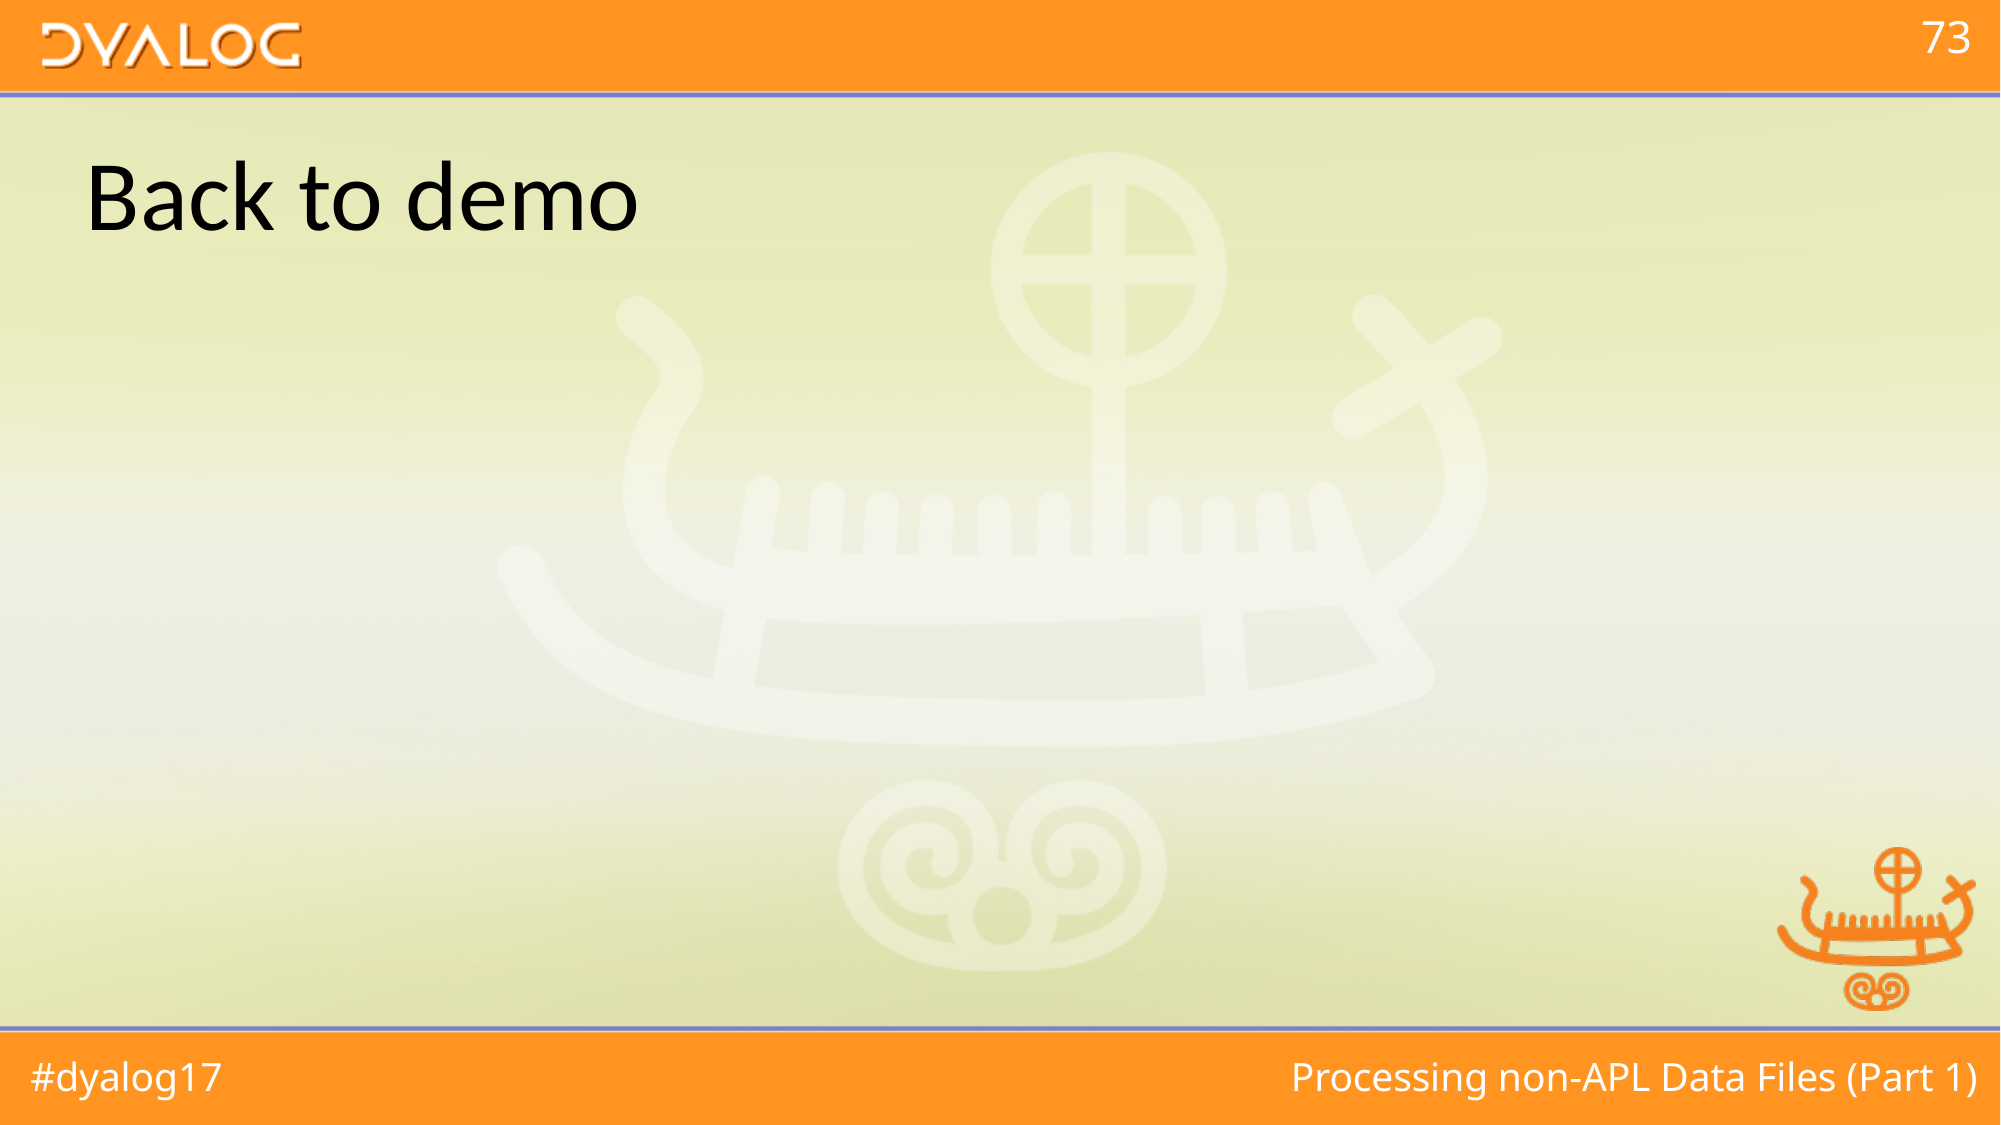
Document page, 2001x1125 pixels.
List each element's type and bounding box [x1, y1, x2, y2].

title [70, 125, 1900, 256]
picture [0, 0, 2001, 1125]
